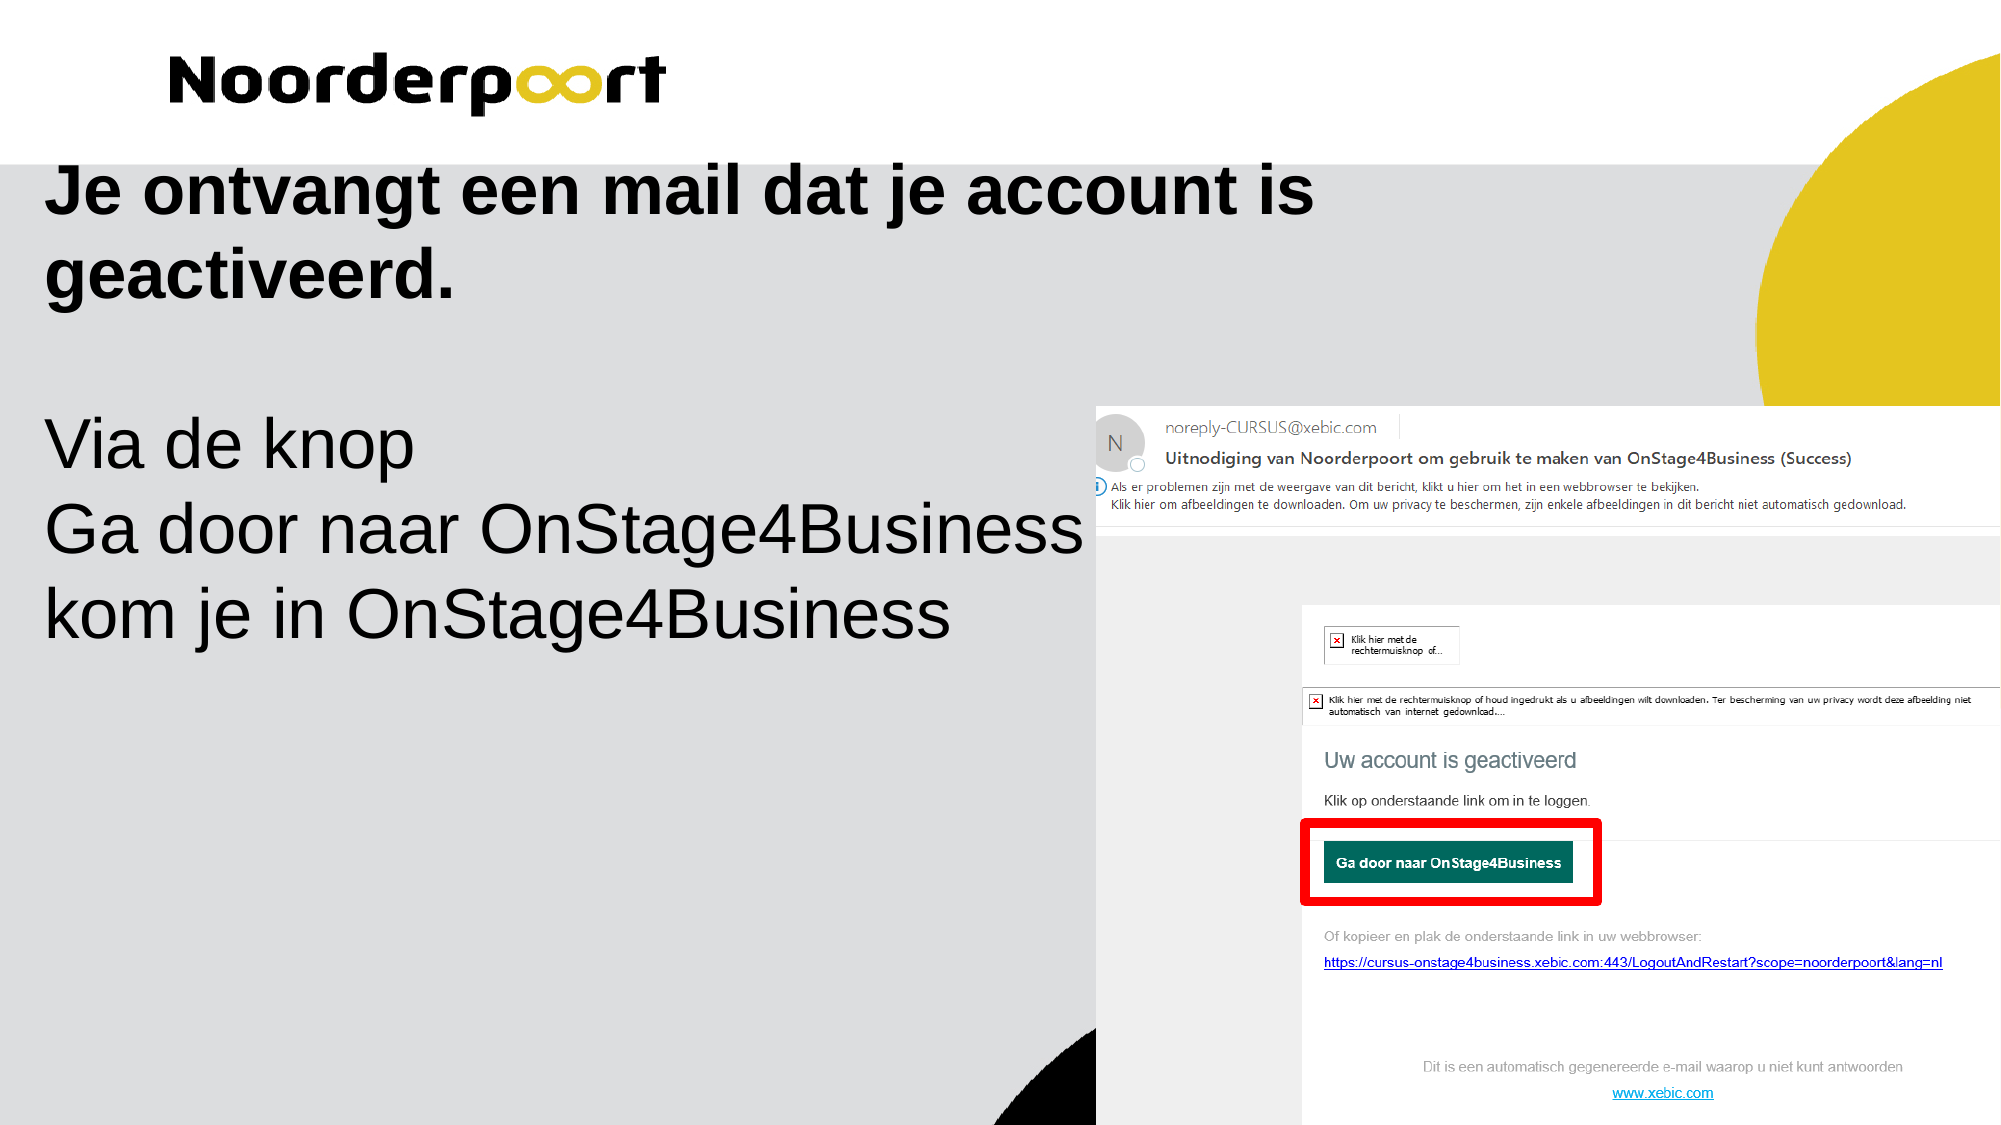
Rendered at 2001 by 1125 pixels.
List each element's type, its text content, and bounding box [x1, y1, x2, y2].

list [1095, 406, 2000, 1125]
picture [0, 0, 2001, 1125]
title Je ontvangt een mail dat je account is geactiveerd. Via de knop Ga door naar OnStage4Business kom je in OnStage4Business [29, 345, 1607, 452]
